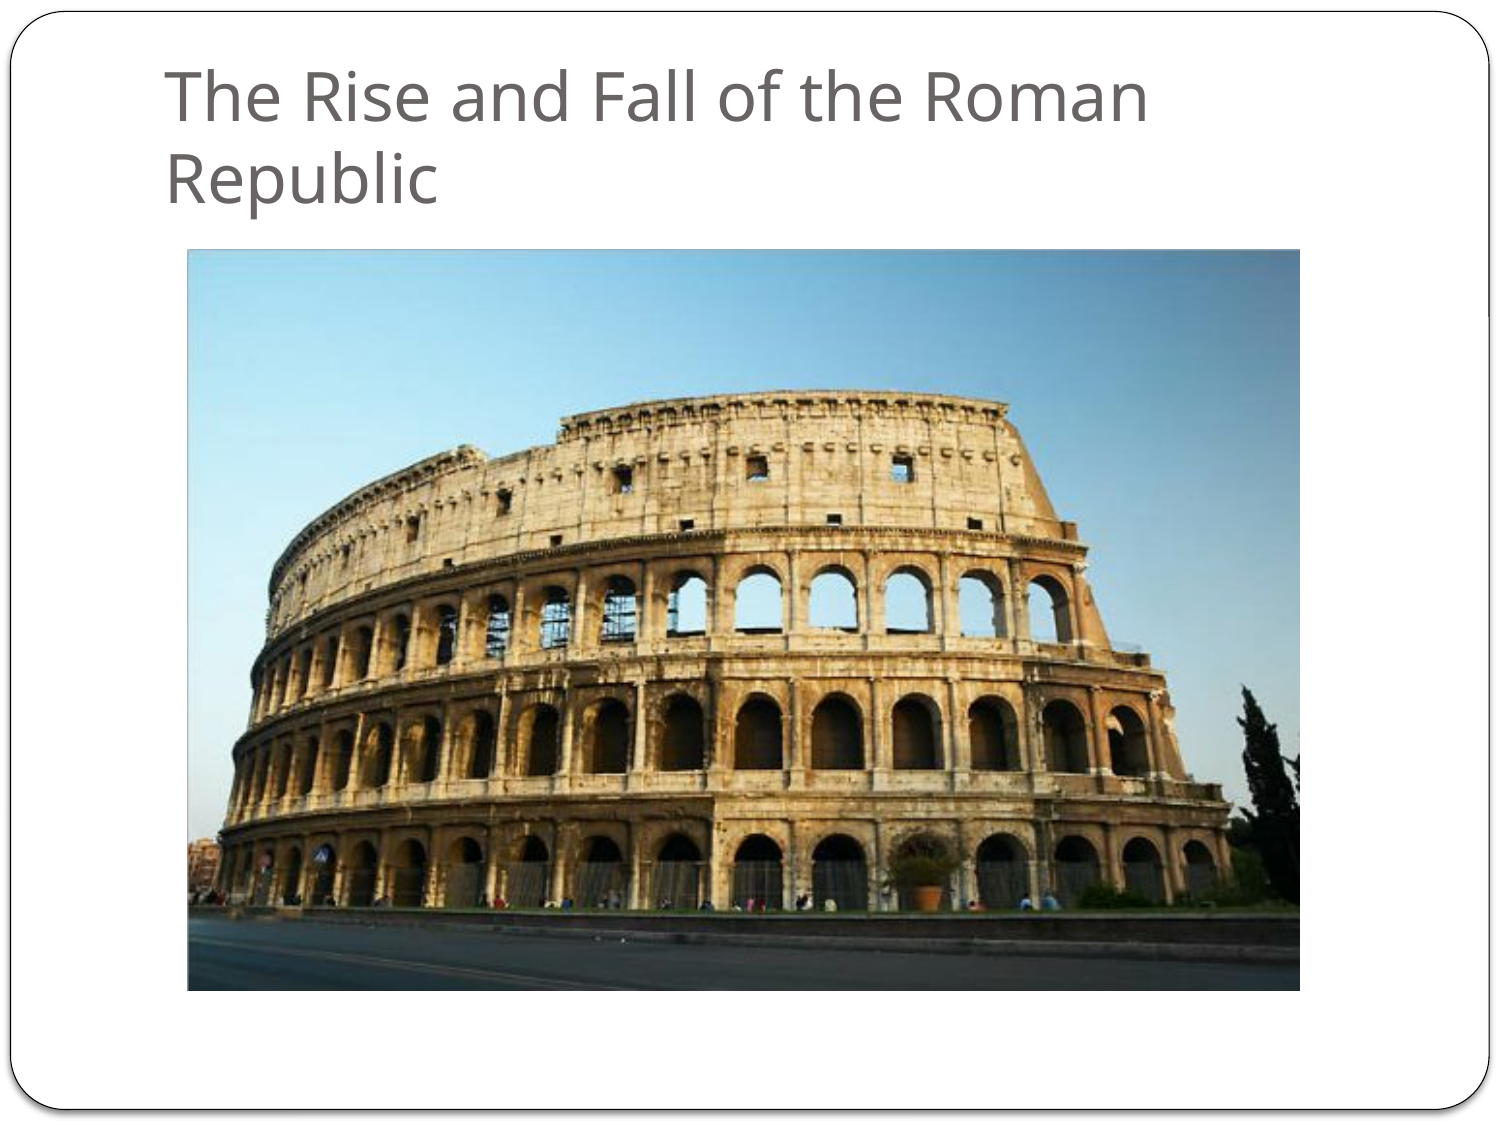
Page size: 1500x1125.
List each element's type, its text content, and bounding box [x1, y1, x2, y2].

picture [187, 249, 1301, 992]
title The Rise and Fall of the Roman Republic [150, 45, 1425, 233]
